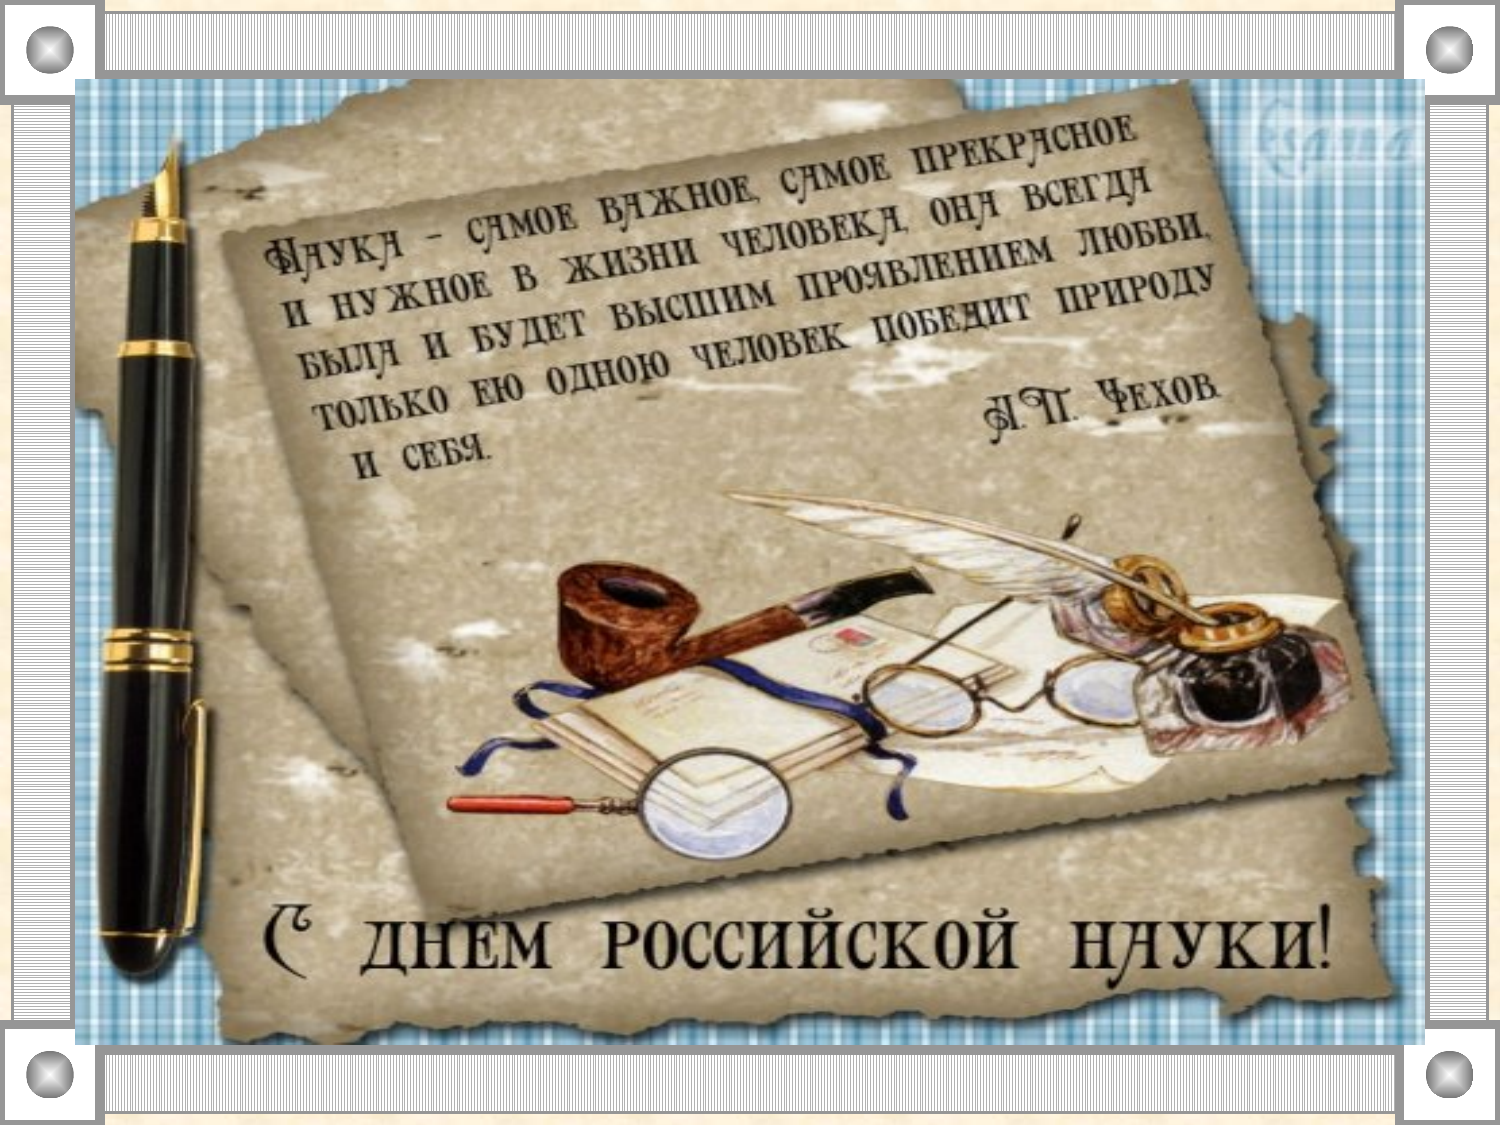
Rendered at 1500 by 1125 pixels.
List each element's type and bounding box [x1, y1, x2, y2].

picture [105, 0, 1395, 11]
picture [1489, 105, 1500, 1020]
picture [105, 1114, 1395, 1125]
picture [0, 105, 11, 1020]
picture [74, 79, 1426, 1046]
